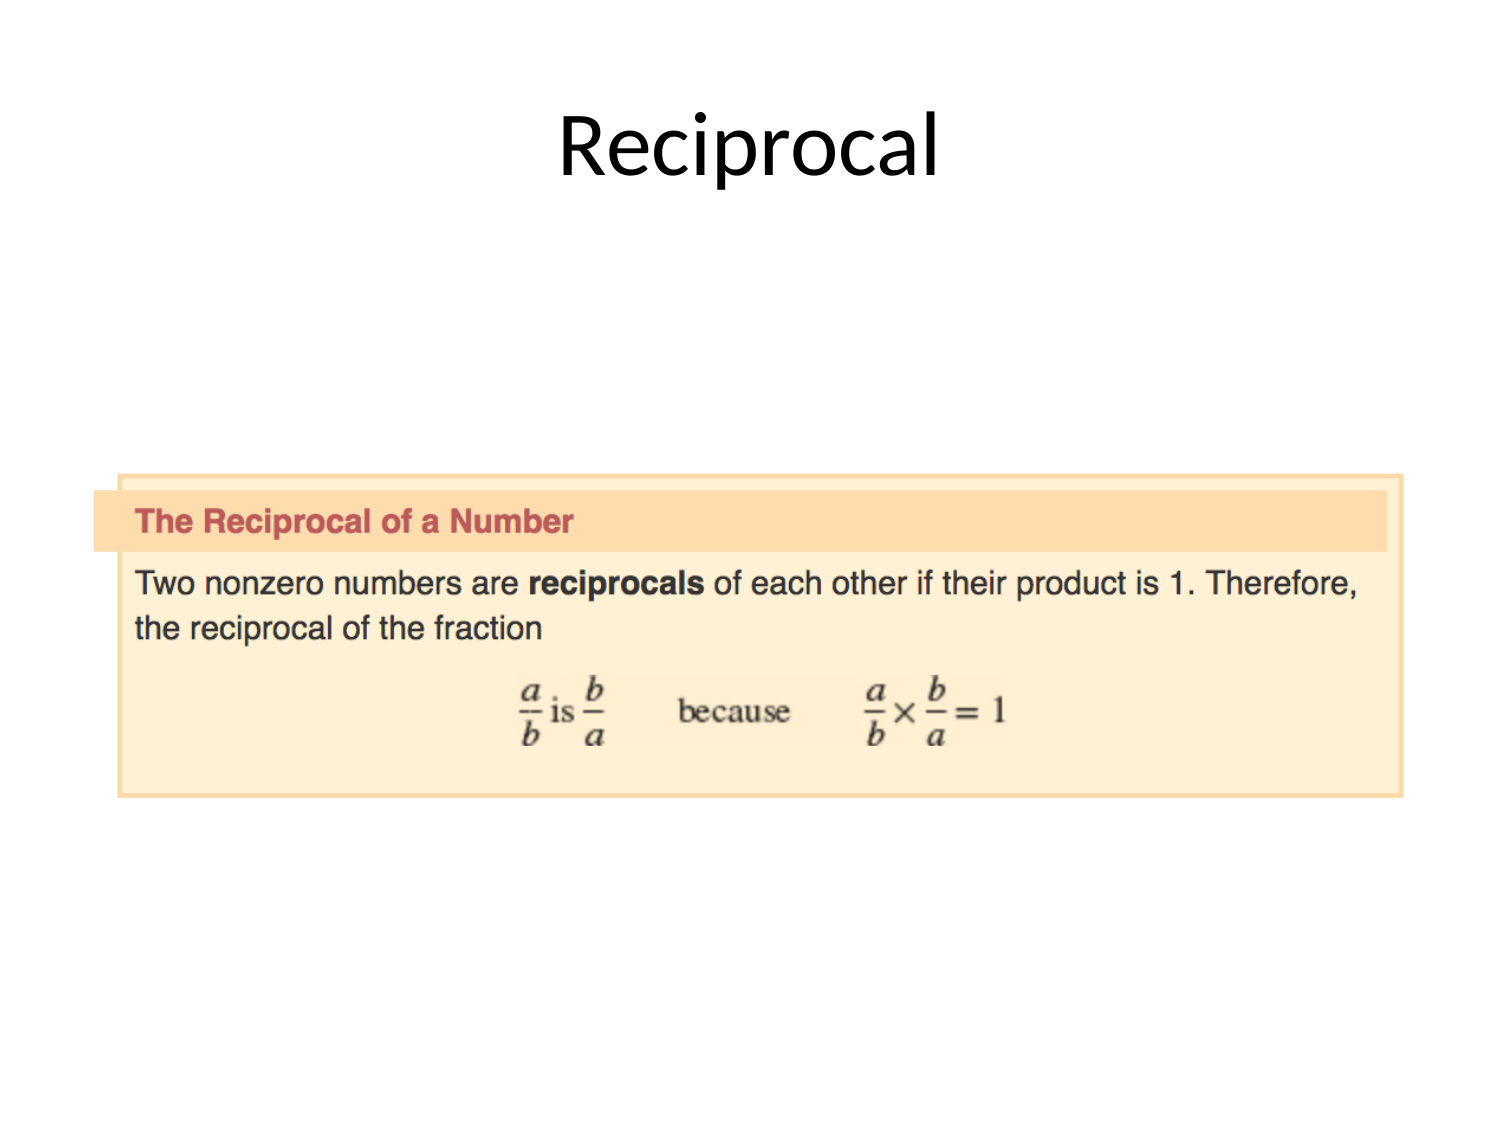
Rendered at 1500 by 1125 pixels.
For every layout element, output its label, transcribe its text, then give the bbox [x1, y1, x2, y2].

title Reciprocal [75, 45, 1425, 233]
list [74, 262, 1426, 1006]
